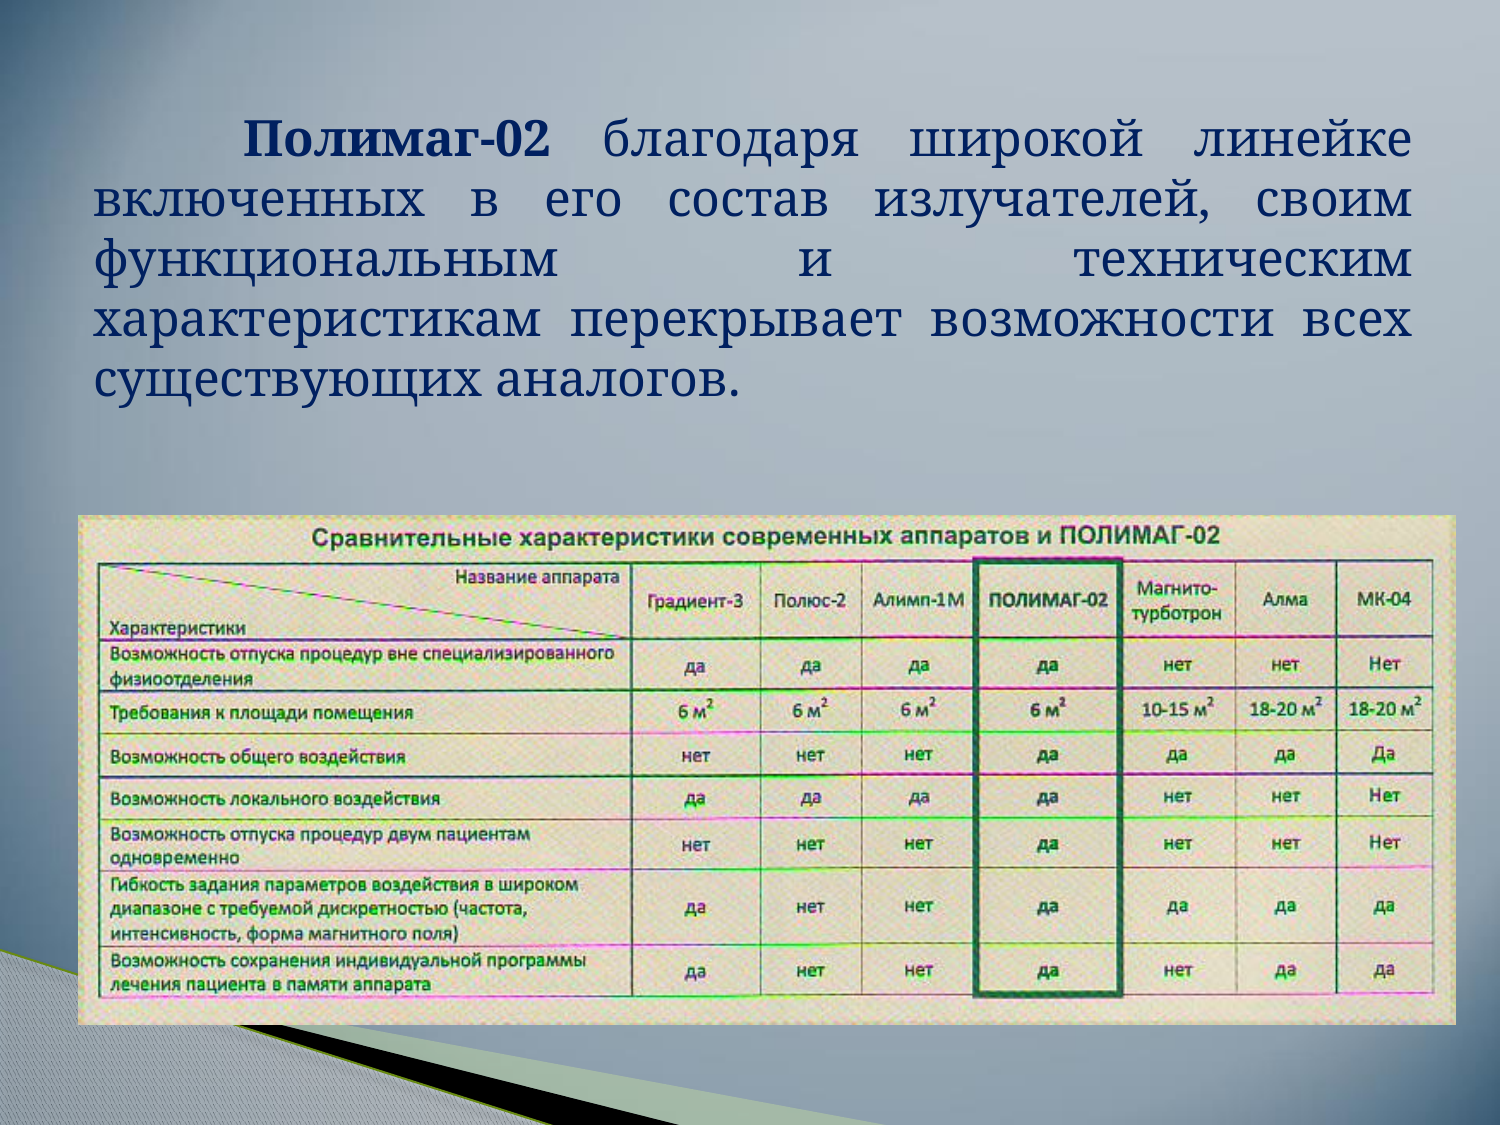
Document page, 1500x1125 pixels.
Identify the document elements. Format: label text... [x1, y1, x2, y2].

list Полимаг-02 благодаря широкой линейке включенных в его состав излучателей, своим функциональным и техническим характеристикам перекрывает возможности всех существующих аналогов. [78, 90, 1429, 492]
picture [0, 0, 1500, 1125]
